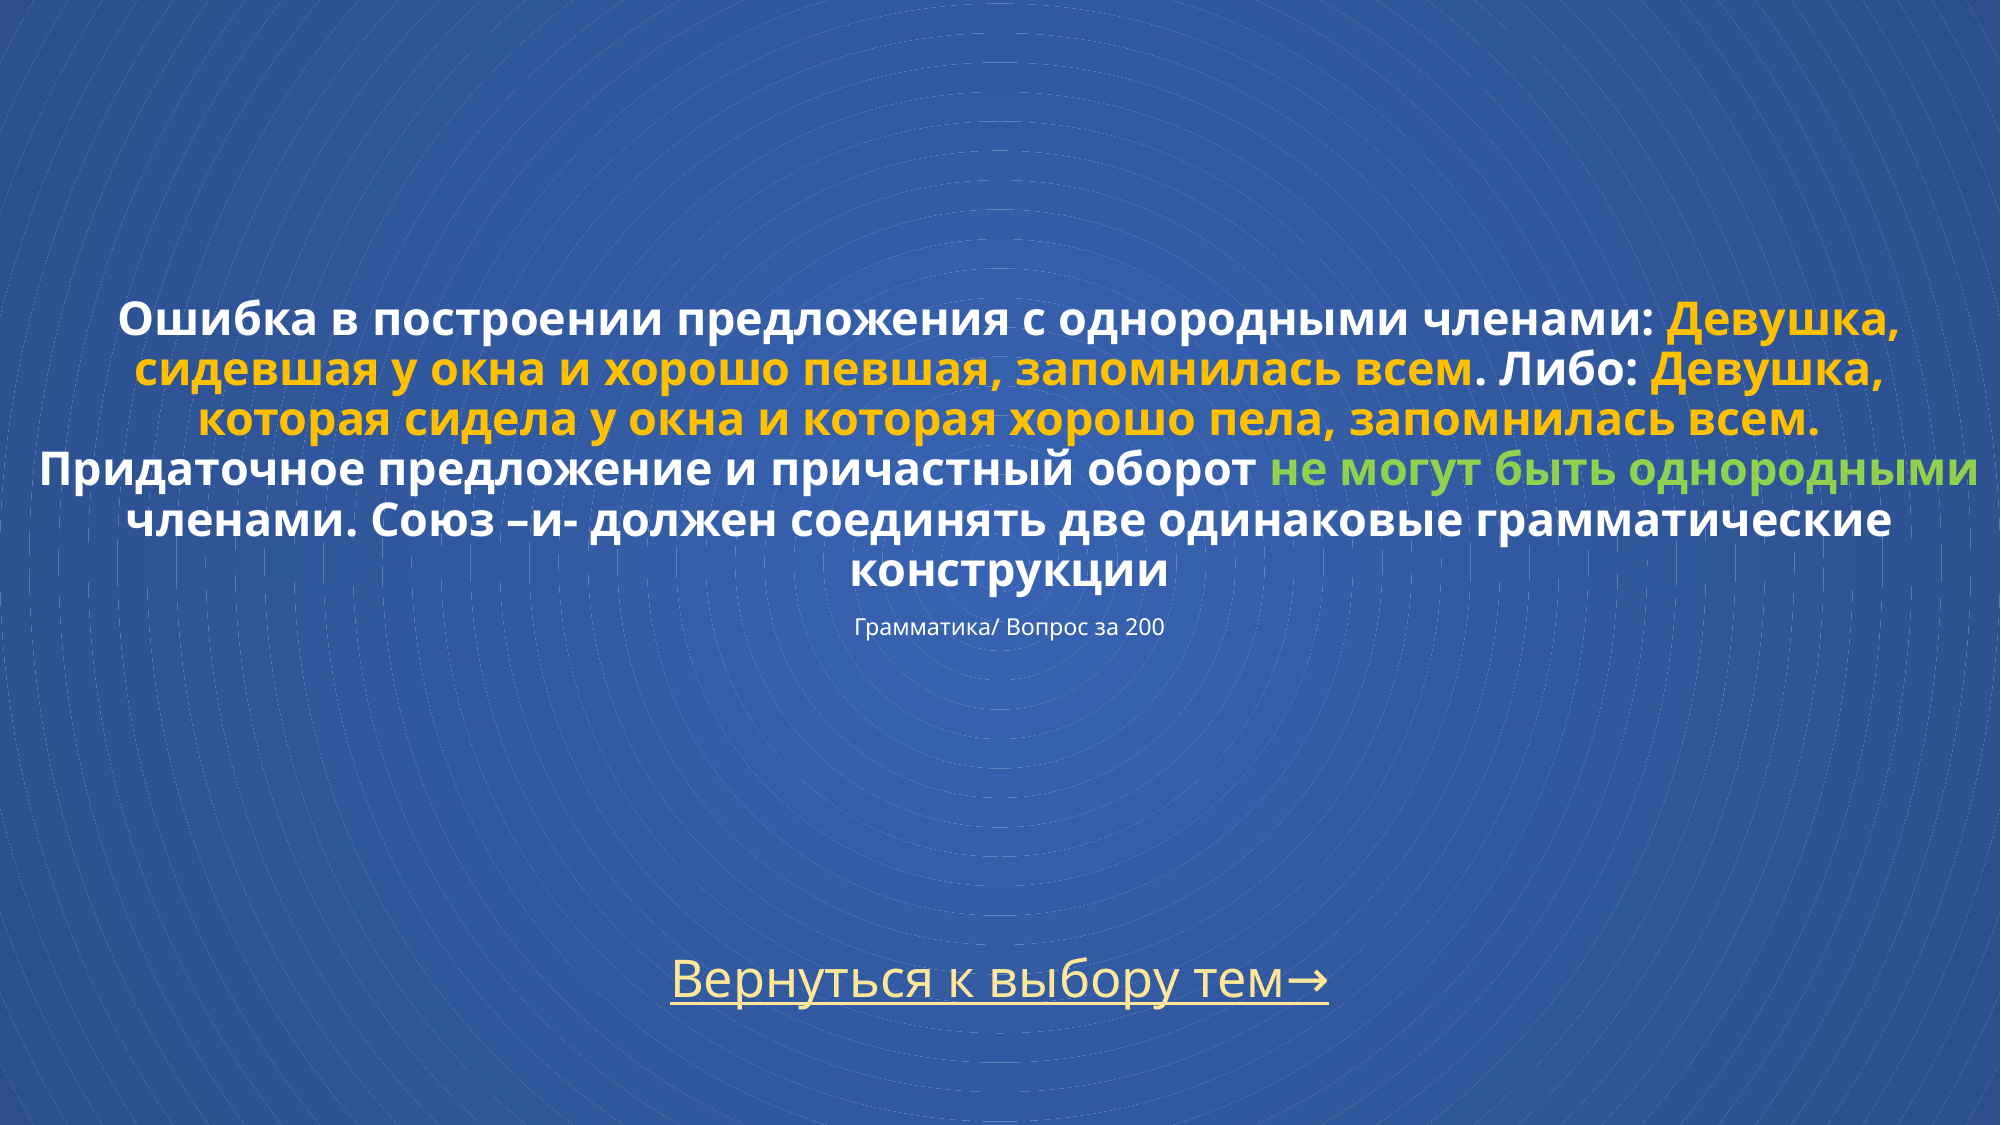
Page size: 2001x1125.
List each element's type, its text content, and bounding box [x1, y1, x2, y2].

title Ошибка в построении предложения с однородными членами: Девушка, сидевшая у окна и хорошо певшая, запомнилась всем. Либо: Девушка, которая сидела у окна и которая хорошо пела, запомнилась всем. Придаточное предложение и причастный оборот не могут быть однородными членами. Союз –и- должен соединять две одинаковые грамматические конструкции Грамматика/ Вопрос за 200 [19, 286, 2000, 650]
text_box Вернуться к выбору тем→ [655, 938, 1345, 1016]
